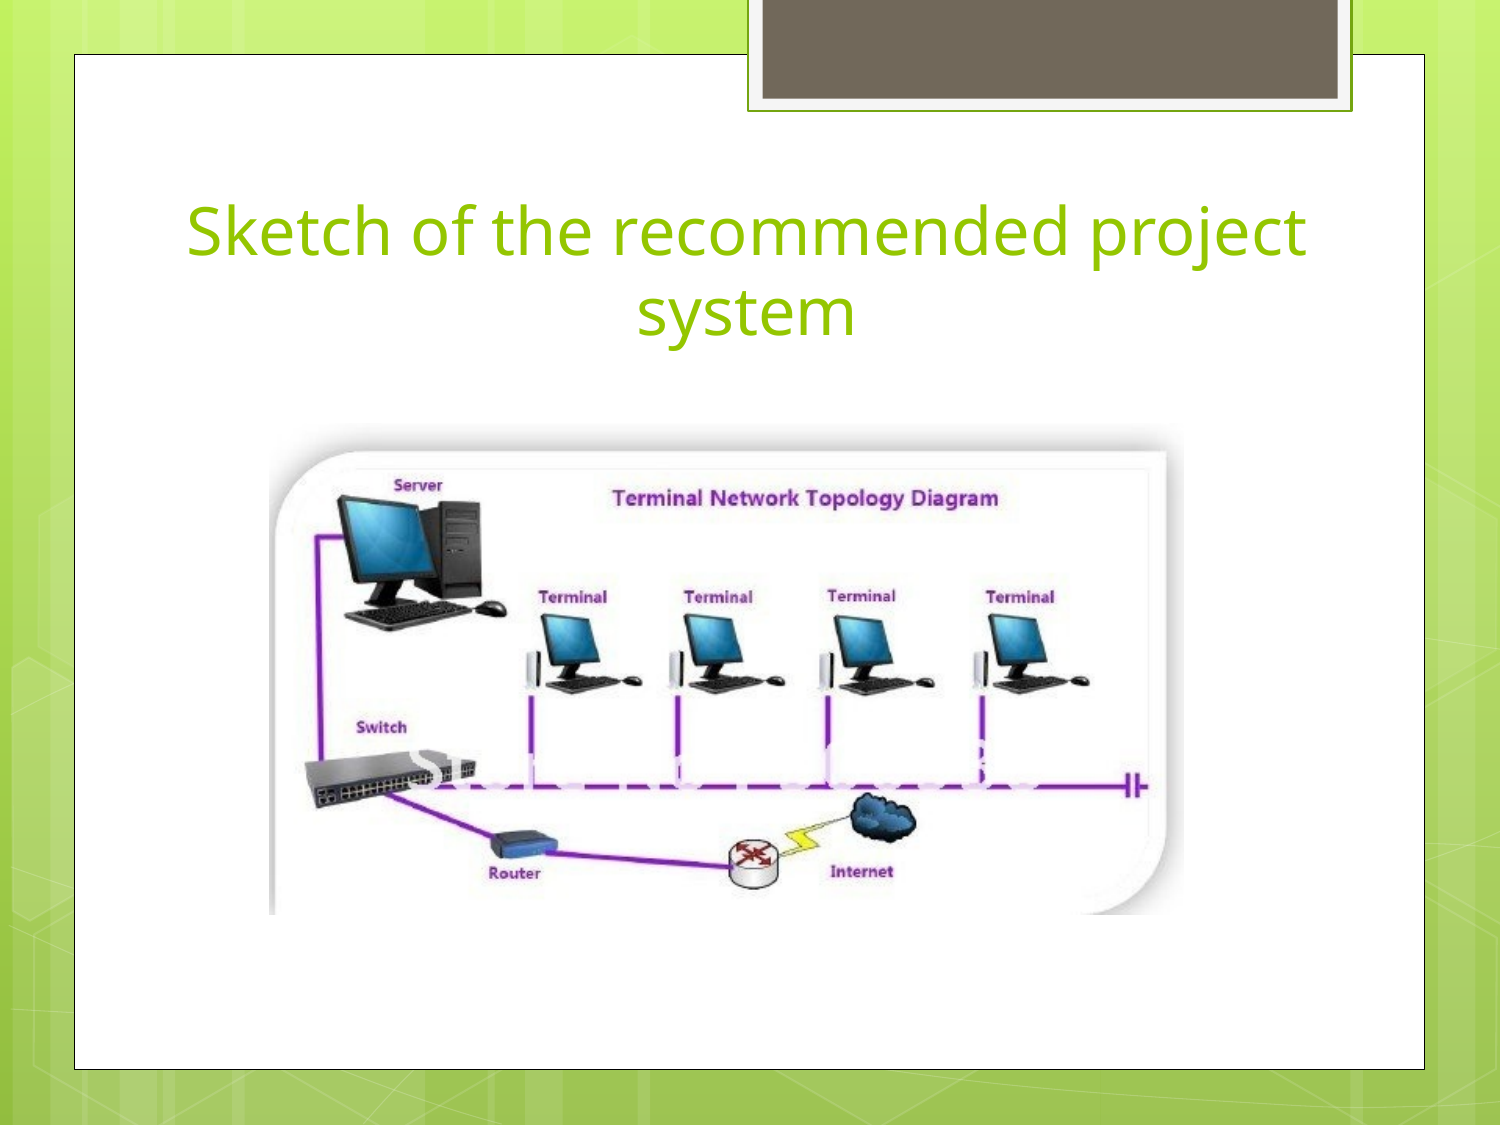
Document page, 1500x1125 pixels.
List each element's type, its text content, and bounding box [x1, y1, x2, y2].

title Sketch of the recommended project system [171, 168, 1324, 357]
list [269, 423, 1185, 915]
